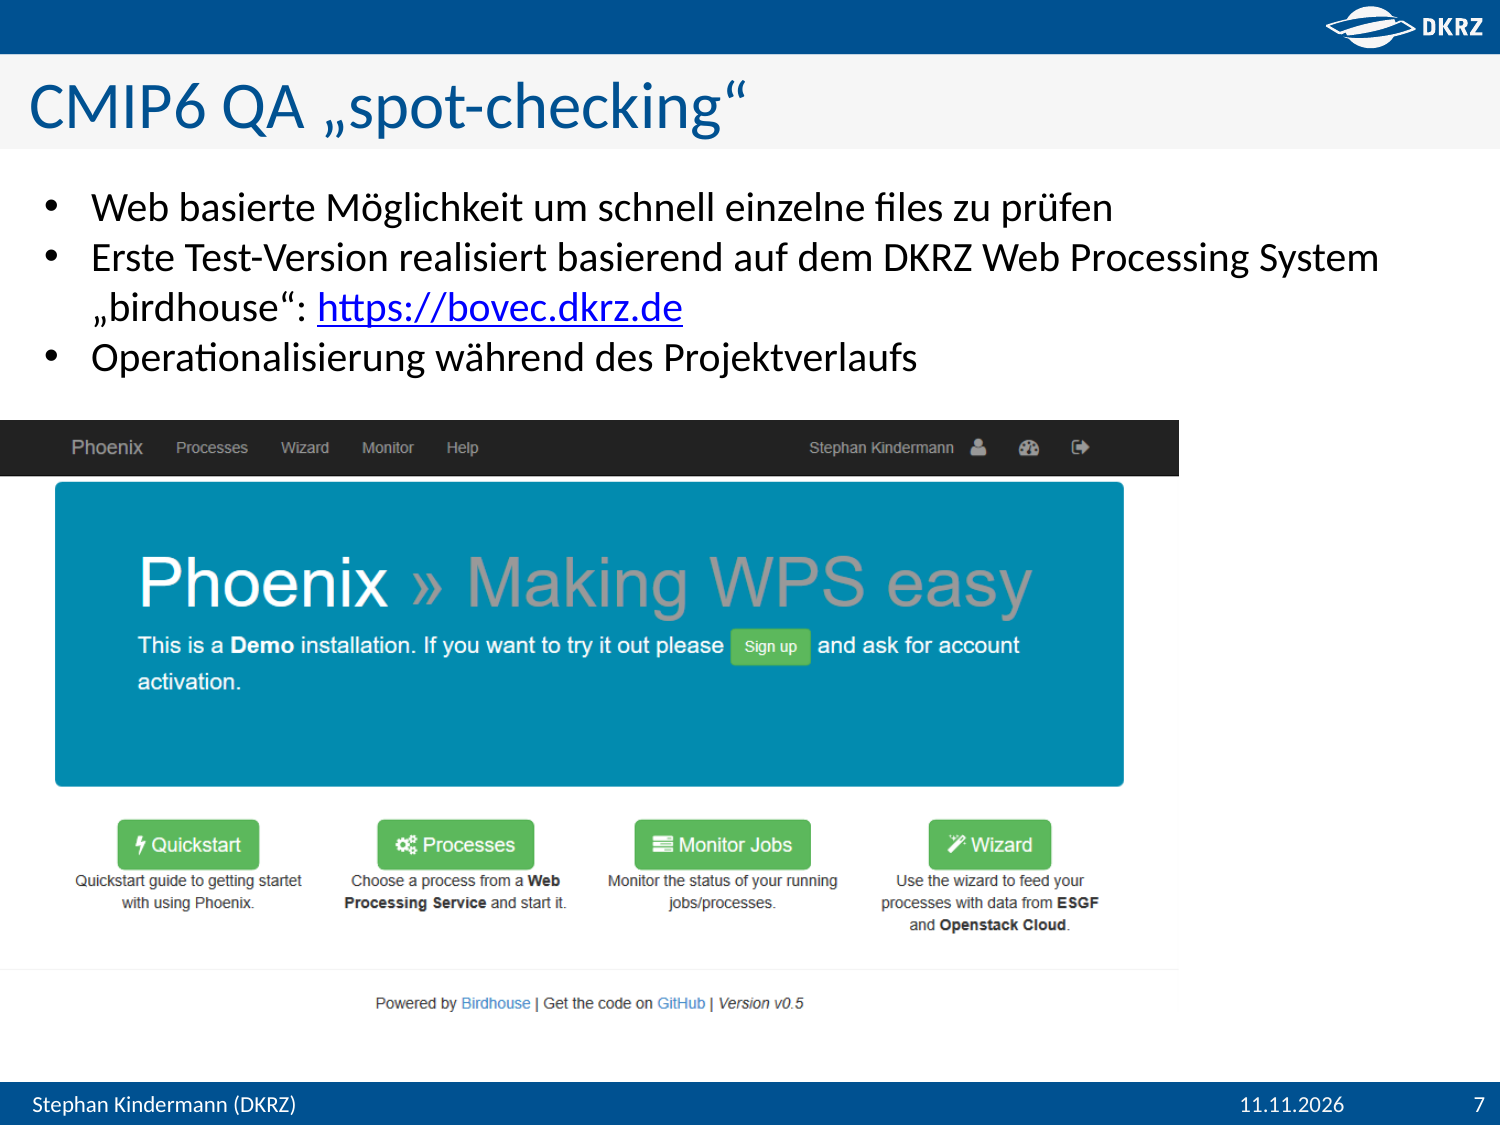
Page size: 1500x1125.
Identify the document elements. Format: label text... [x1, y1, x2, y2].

title CMIP6 QA „spot-checking“ [0, 54, 1500, 149]
slide_number 7 [1376, 1082, 1500, 1125]
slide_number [1187, 1082, 1360, 1125]
picture [0, 420, 1180, 1012]
text_box Web basierte Möglichkeit um schnell einzelne files zu prüfen Erste Test-Version realisiert basierend auf dem DKRZ Web Processing System „birdhouse“: https://bovec.dkrz.de Operationalisierung während des Projektverlaufs [29, 172, 1436, 388]
